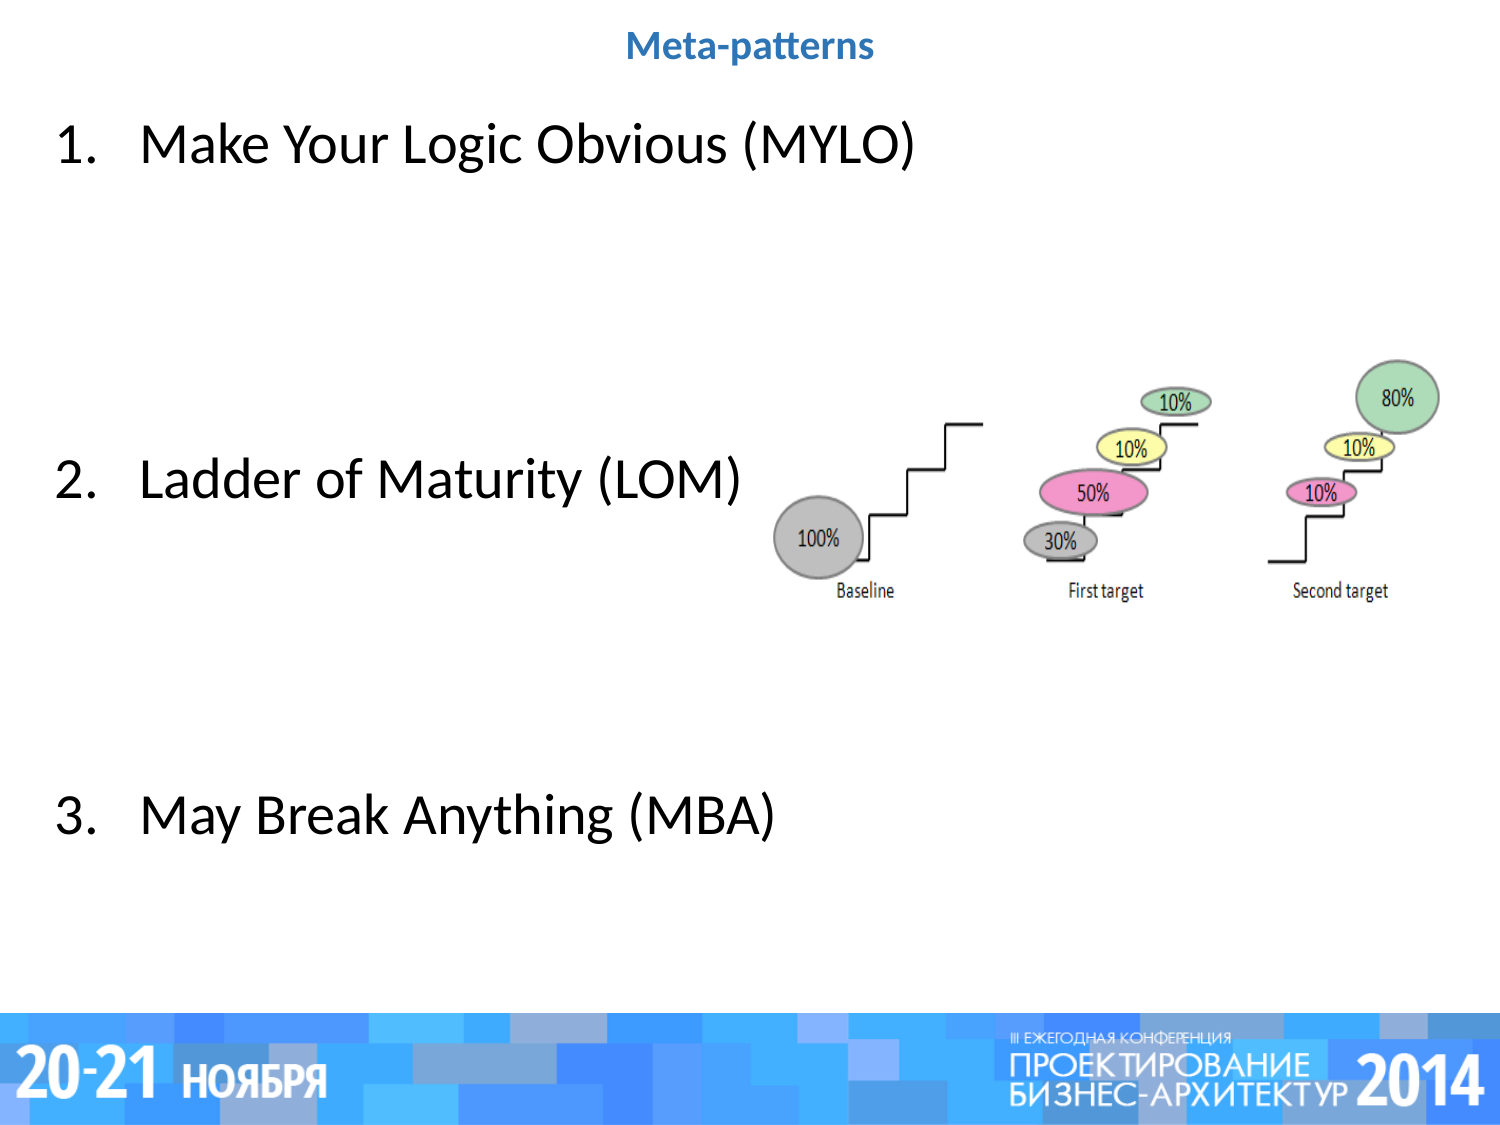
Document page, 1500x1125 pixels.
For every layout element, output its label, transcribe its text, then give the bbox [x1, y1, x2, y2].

picture [770, 352, 1446, 613]
list Make Your Logic Obvious (MYLO) Ladder of Maturity (LOM) May Break Anything (MBA) [39, 105, 1465, 1014]
title Meta-patterns [103, 6, 1397, 89]
picture [0, 1013, 1500, 1125]
